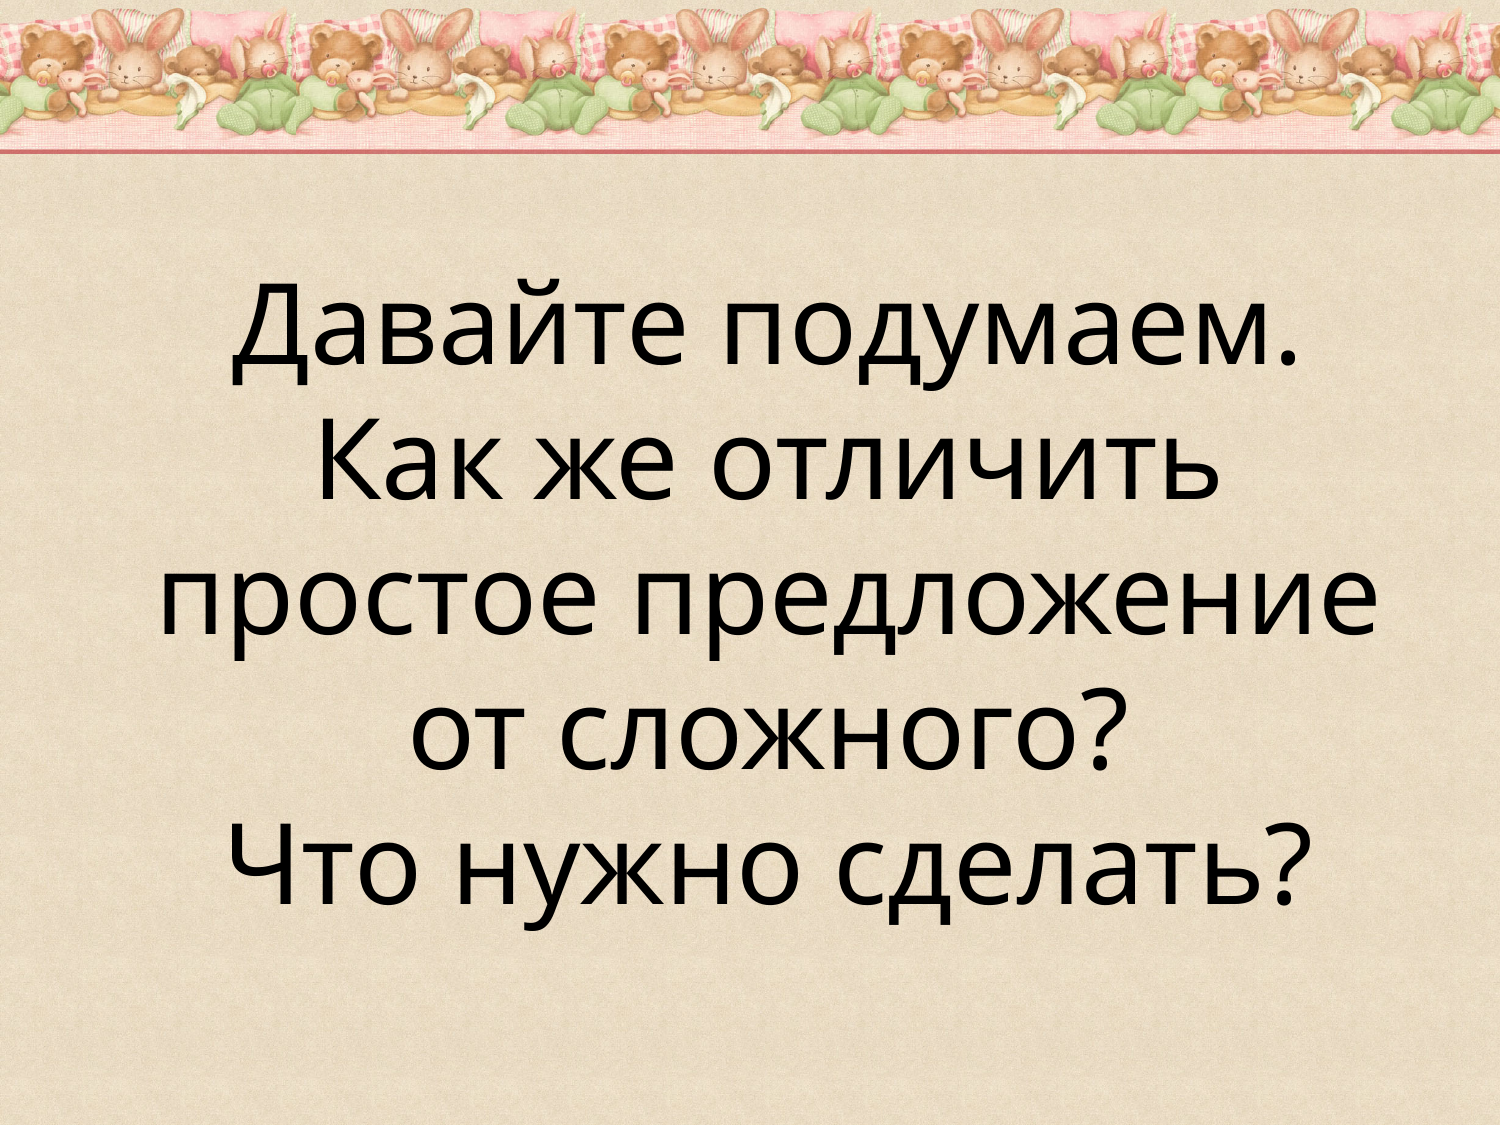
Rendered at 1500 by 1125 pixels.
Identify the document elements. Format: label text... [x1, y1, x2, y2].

picture [0, 0, 1500, 1125]
title Давайте подумаем. Как же отличить простое предложение от сложного? Что нужно сделать? [93, 234, 1444, 1055]
